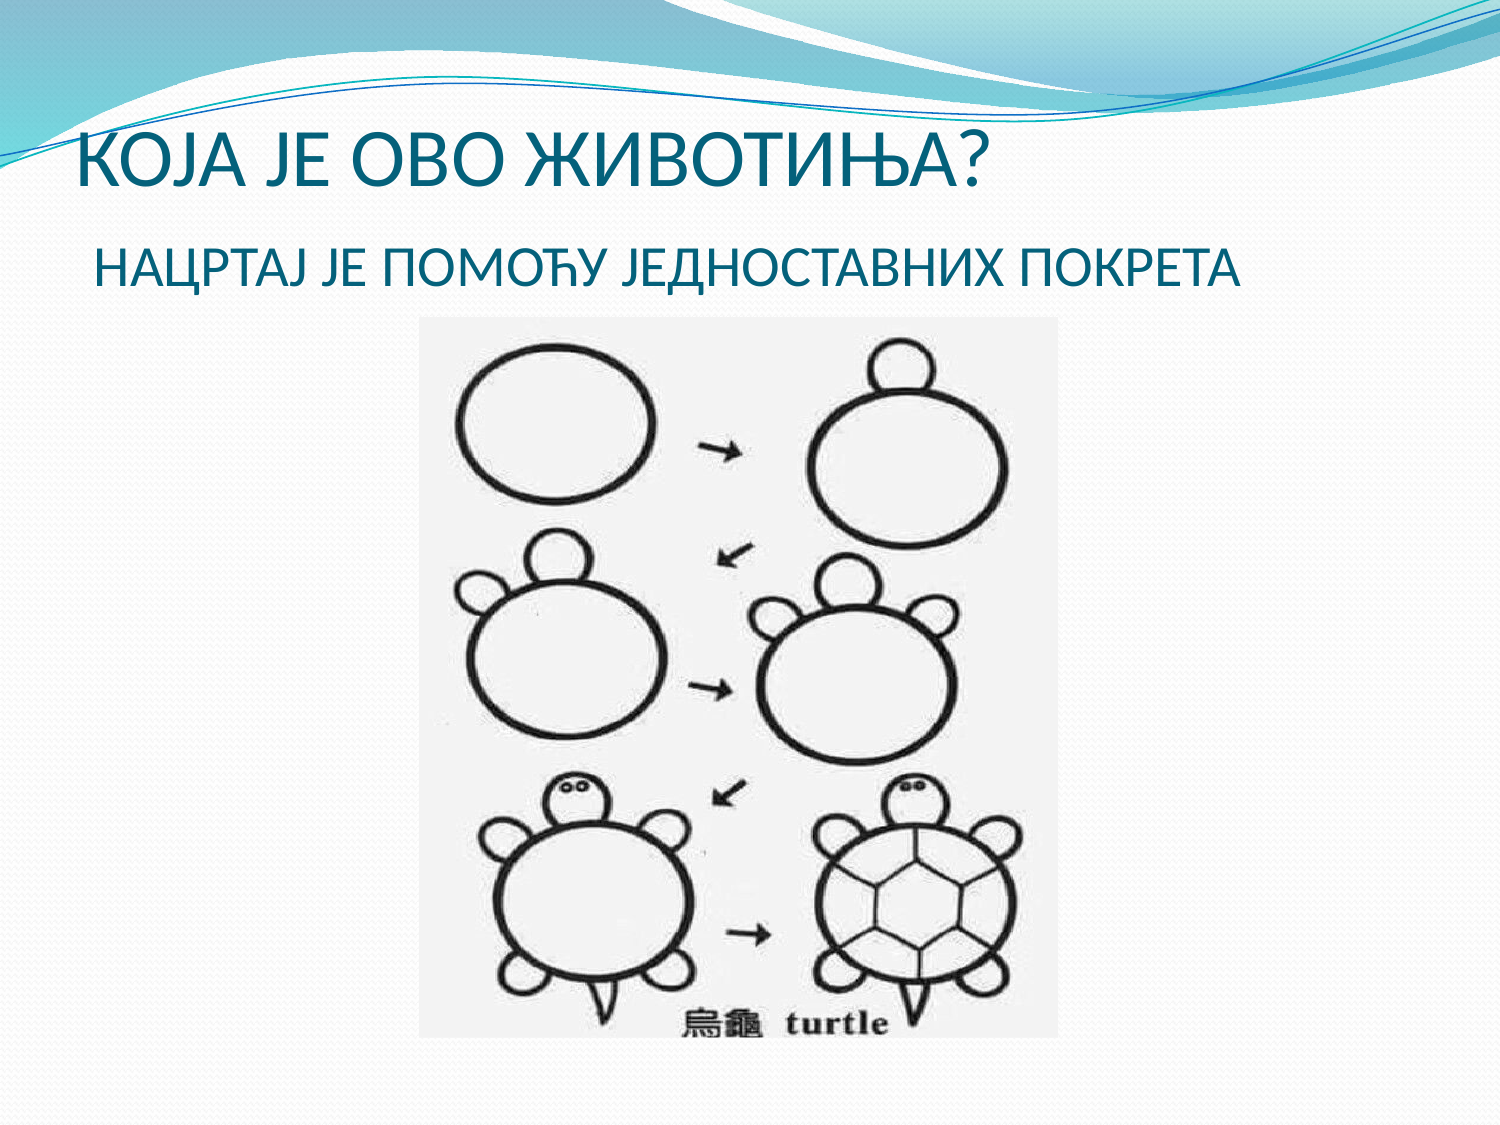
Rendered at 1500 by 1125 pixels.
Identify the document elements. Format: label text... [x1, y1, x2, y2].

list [418, 317, 1058, 1038]
title КОЈА ЈЕ ОВО ЖИВОТИЊА? НАЦРТАЈ ЈЕ ПОМОЋУ ЈЕДНОСТАВНИХ ПОКРЕТА [75, 115, 1425, 303]
